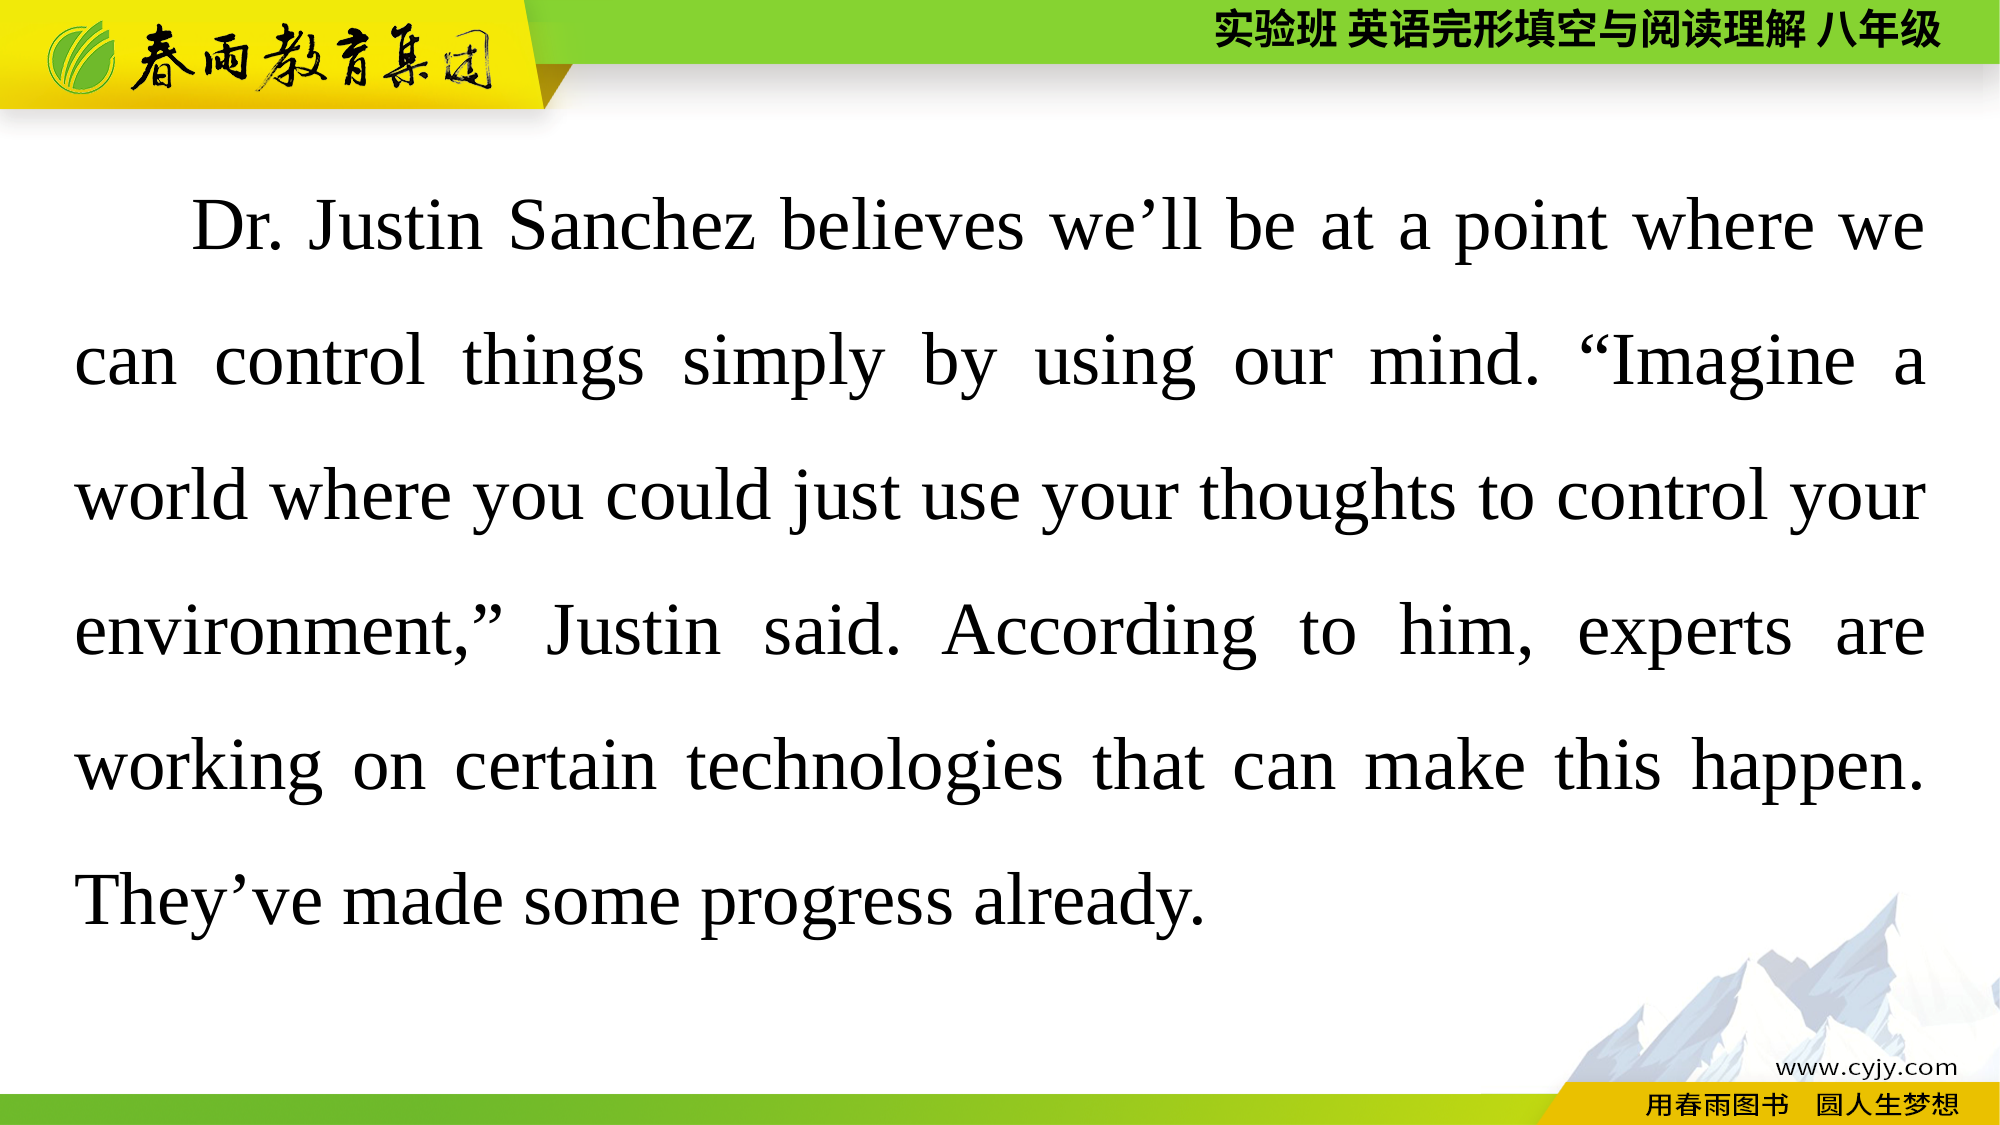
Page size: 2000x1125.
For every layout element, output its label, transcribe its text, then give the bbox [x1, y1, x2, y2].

picture [0, 0, 2000, 1125]
list Dr. Justin Sanchez believes we’ll be at a point where we can control things simply by using our mind. “Imagine a world where you could just use your thoughts to control your environment,” Justin said. According to him, experts are working on certain technologies that can make this happen. They’ve made some progress already. [59, 122, 1944, 956]
